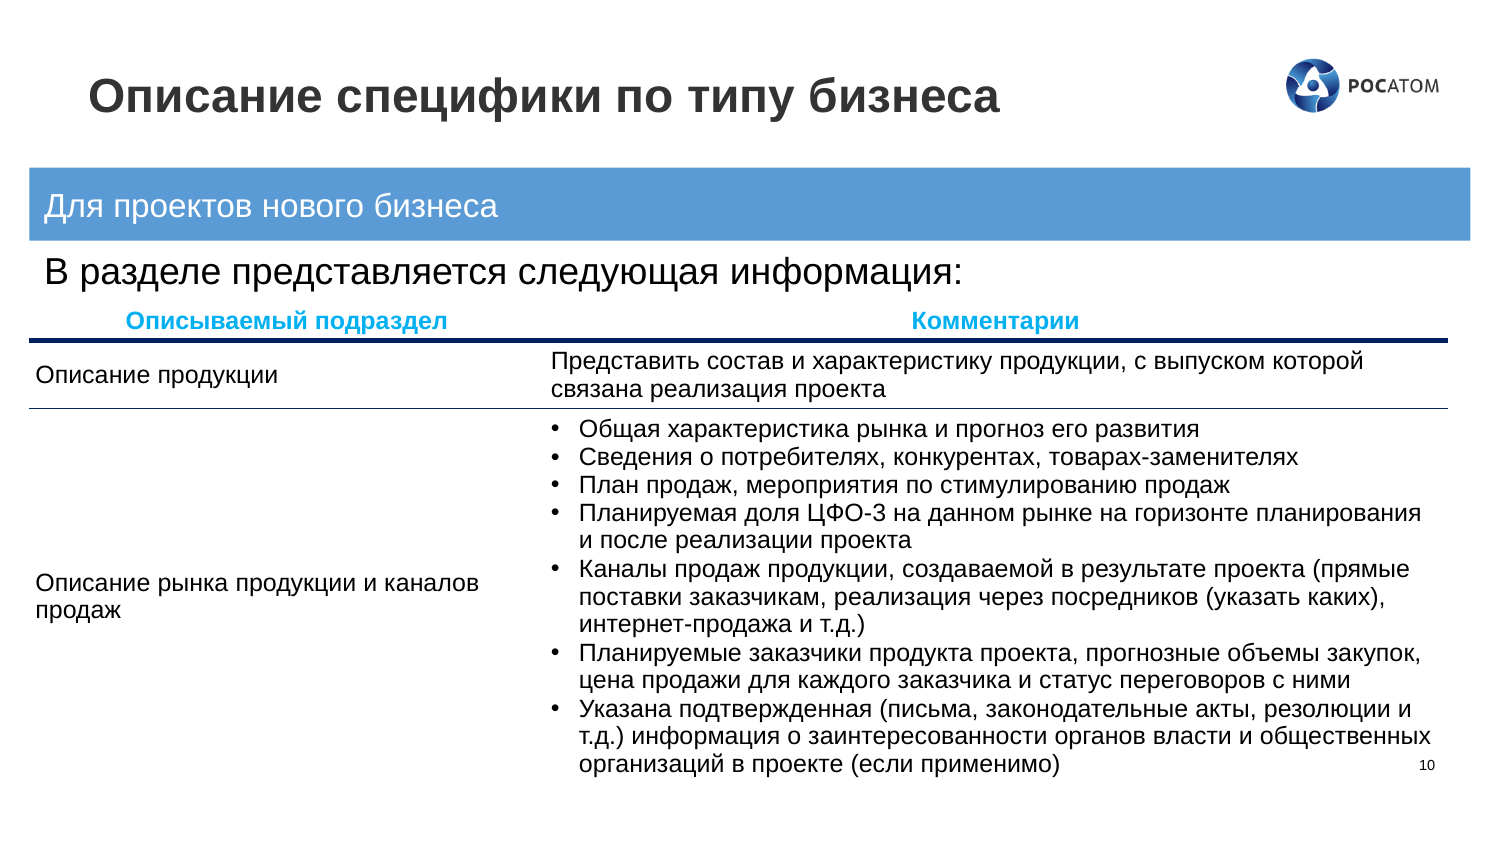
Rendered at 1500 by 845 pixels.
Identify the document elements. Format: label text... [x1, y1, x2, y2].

picture [0, 0, 1499, 845]
table_cell Общая характеристика рынка и прогноз его развития Сведения о потребителях, конкурентах, товарах-заменителях План продаж, мероприятия по стимулированию продаж Планируемая доля ЦФО-3 на данном рынке на горизонте планирования и после реализации проекта Каналы продаж продукции, создаваемой в результате проекта (прямые поставки заказчикам, реализация через посредников (указать каких), интернет-продажа и т.д.) Планируемые заказчики продукта проекта, прогнозные объемы закупок, цена продажи для каждого заказчика и статус переговоров с ними Указана подтвержденная (письма, законодательные акты, резолюции и т.д.) информация о заинтересованности органов власти и общественных организаций в проекте (если применимо) [545, 409, 1446, 784]
table_header Описываемый подраздел [30, 302, 545, 338]
text_box Для проектов нового бизнеса [28, 167, 1472, 242]
title Описание специфики по типу бизнеса [88, 70, 1165, 125]
text_box В разделе представляется следующая информация: [29, 240, 1471, 300]
table_cell Описание рынка продукции и каналов продаж [30, 409, 545, 784]
table_header Комментарии [545, 302, 1446, 338]
table_cell Описание продукции [30, 343, 545, 408]
table_cell Представить состав и характеристику продукции, с выпуском которой связана реализация проекта [545, 343, 1446, 408]
